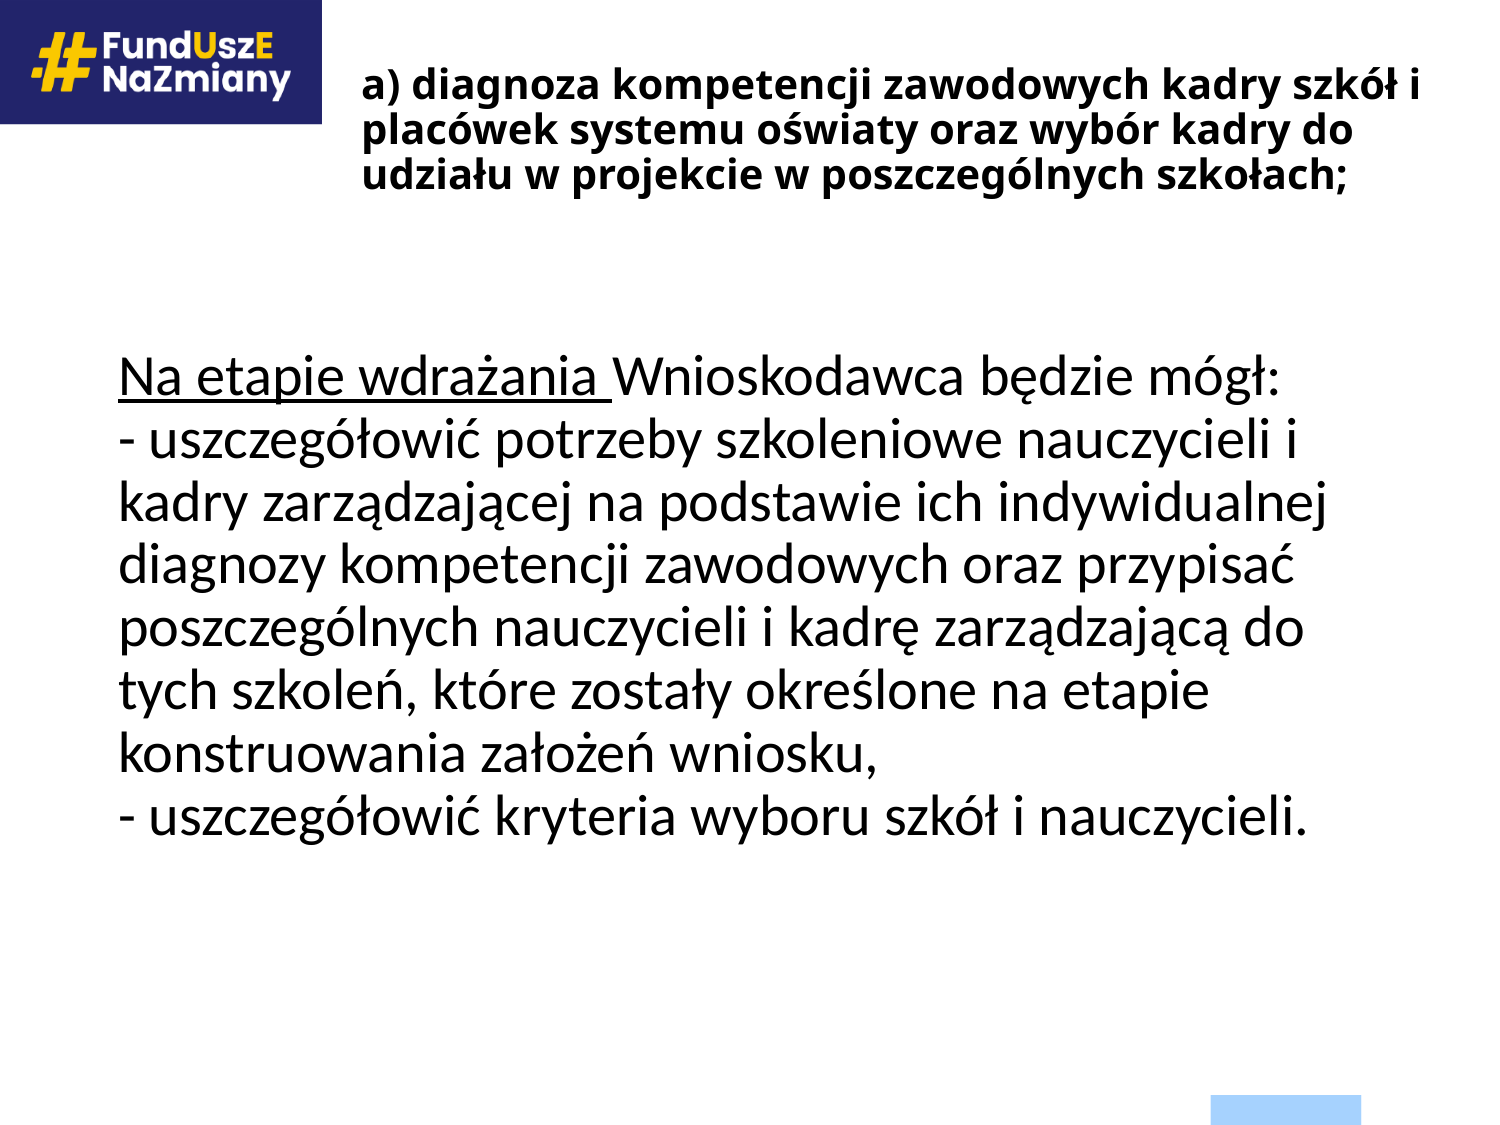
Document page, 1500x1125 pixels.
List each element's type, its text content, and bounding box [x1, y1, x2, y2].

picture [0, 0, 1500, 1125]
title a) diagnoza kompetencji zawodowych kadry szkół i placówek systemu oświaty oraz wybór kadry do udziału w projekcie w poszczególnych szkołach; [346, 41, 1484, 221]
list Na etapie wdrażania Wnioskodawca będzie mógł: - uszczegółowić potrzeby szkoleniowe nauczycieli i kadry zarządzającej na podstawie ich indywidualnej diagnozy kompetencji zawodowych oraz przypisać poszczególnych nauczycieli i kadrę zarządzającą do tych szkoleń, które zostały określone na etapie konstruowania założeń wniosku, - uszczegółowić kryteria wyboru szkół i nauczycieli. [103, 337, 1397, 1048]
